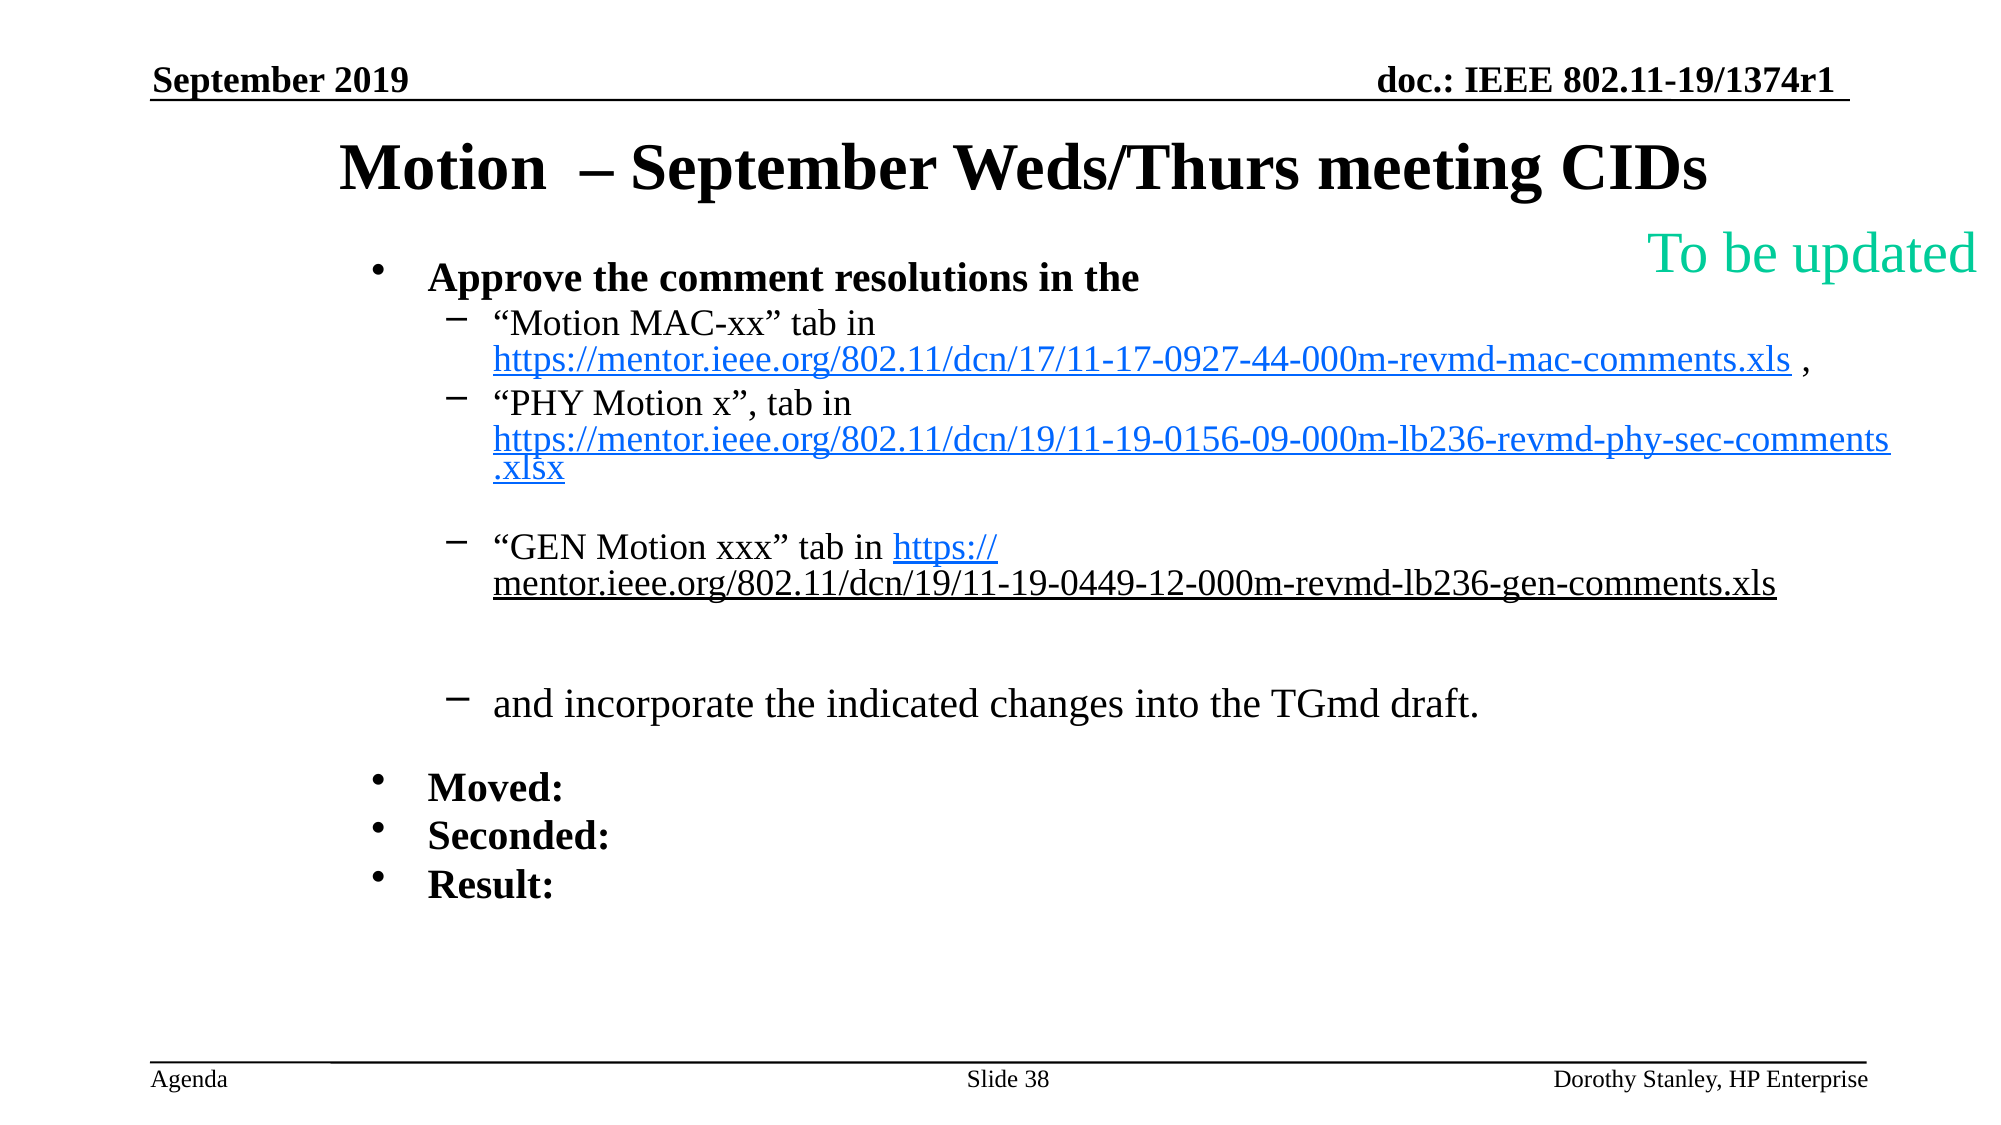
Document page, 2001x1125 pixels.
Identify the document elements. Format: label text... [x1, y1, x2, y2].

title Motion – September Weds/Thurs meeting CIDs [200, 75, 1850, 250]
footer Dorothy Stanley, HP Enterprise [1549, 1062, 1869, 1093]
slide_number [152, 54, 567, 100]
text_box To be updated [1632, 207, 1993, 293]
list Approve the comment resolutions in the “Motion MAC-xx” tab in https://mentor.ieee.org/802.11/dcn/17/11-17-0927-44-000m-revmd-mac-comments.xls , “PHY Motion x”, tab in https://mentor.ieee.org/802.11/dcn/19/11-19-0156-09-000m-lb236-revmd-phy-sec-comments.xlsx “GEN Motion xxx” tab in https://mentor.ieee.org/802.11/dcn/19/11-19-0449-12-000m-revmd-lb236-gen-comments.xls and incorporate the indicated changes into the TGmd draft. Moved: Seconded: Result: [356, 251, 1911, 1002]
slide_number Slide 38 [966, 1062, 1051, 1093]
